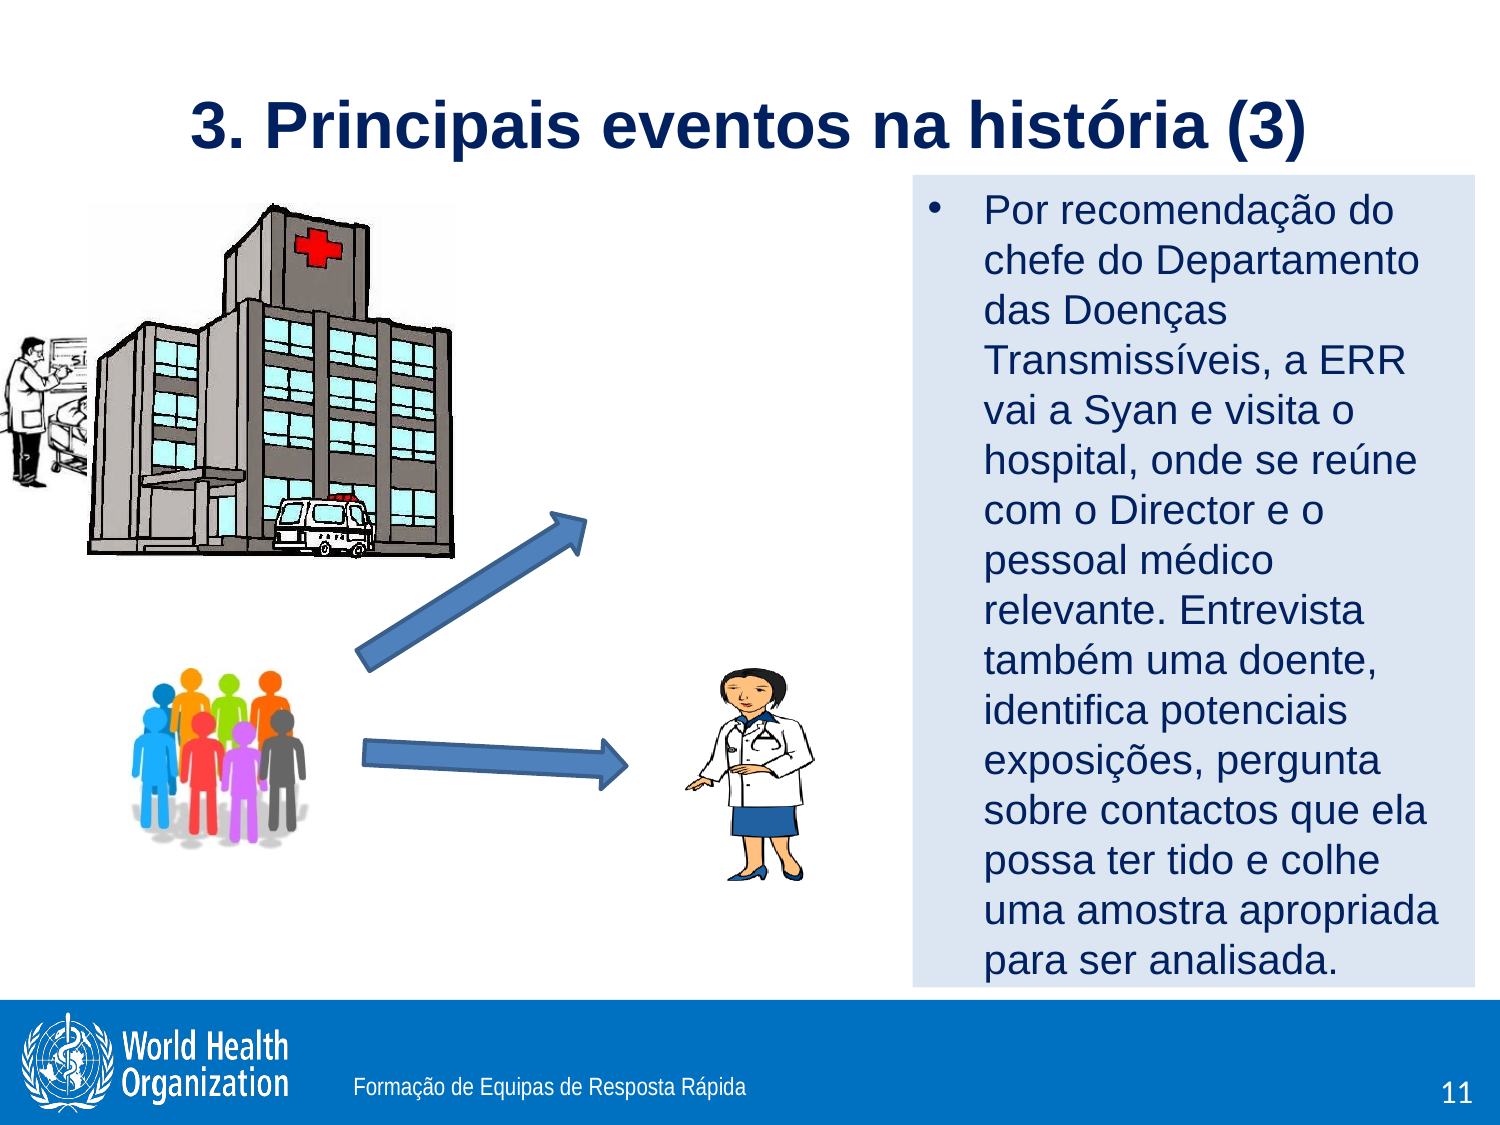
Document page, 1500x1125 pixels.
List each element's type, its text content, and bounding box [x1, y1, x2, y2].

text_box Por recomendação do chefe do Departamento das Doenças Transmissíveis, a ERR vai a Syan e visita o hospital, onde se reúne com o Director e o pessoal médico relevante. Entrevista também uma doente, identifica potenciais exposições, pergunta sobre contactos que ela possa ter tido e colhe uma amostra apropriada para ser analisada. [912, 174, 1475, 988]
picture [87, 203, 456, 560]
text_box [354, 511, 588, 674]
text_box [361, 738, 629, 792]
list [0, 329, 82, 501]
picture [128, 668, 311, 851]
picture [685, 668, 815, 881]
title 3. Principais eventos na história (3) [75, 24, 1425, 220]
picture [21, 1012, 288, 1113]
